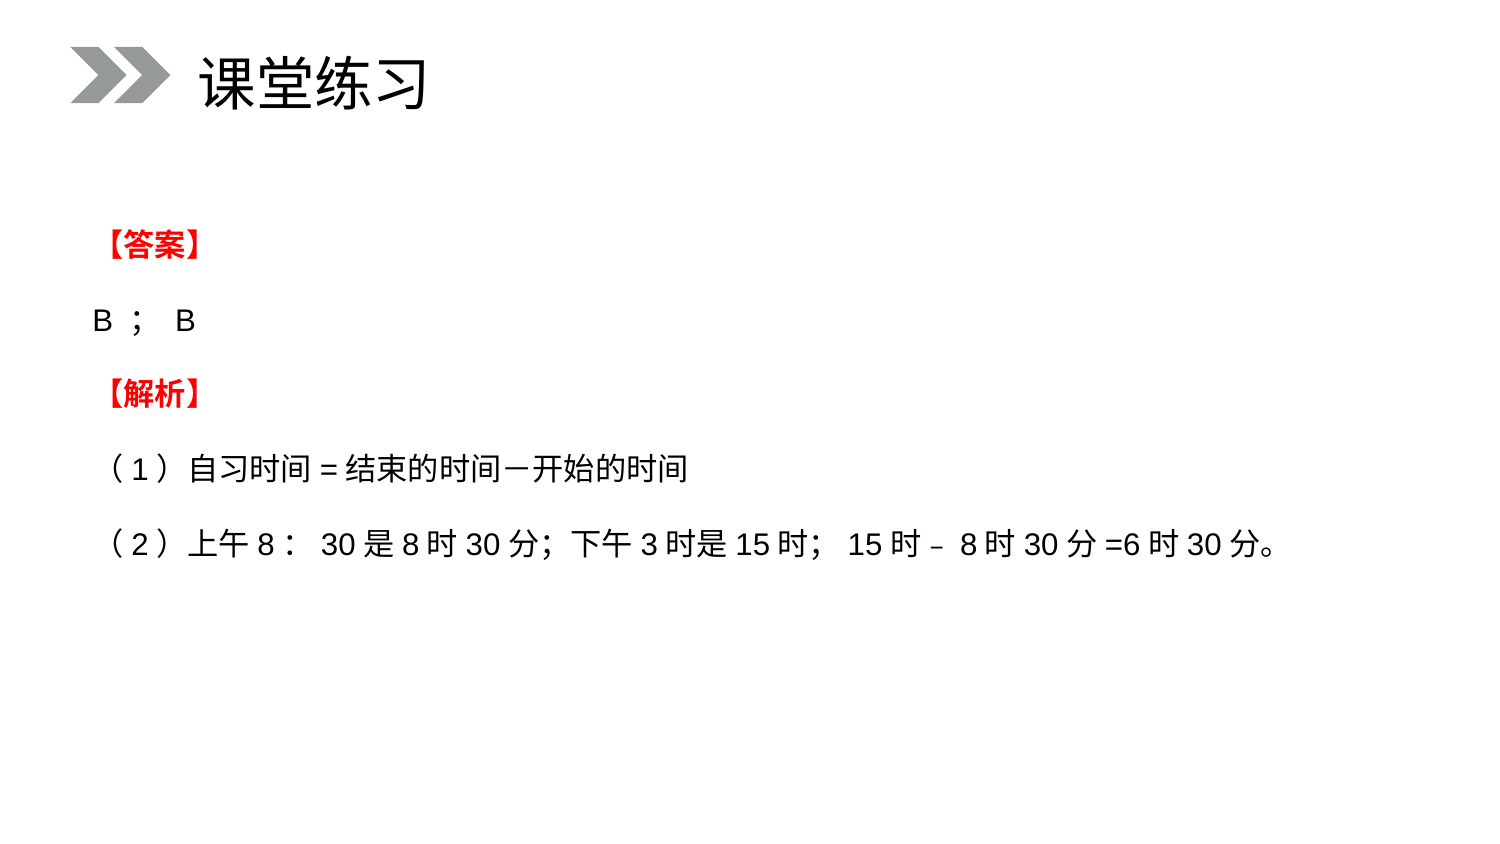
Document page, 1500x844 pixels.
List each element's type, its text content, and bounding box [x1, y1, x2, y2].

text_box 课堂练习 [186, 49, 816, 102]
text_box 【答案】 B ； B 【解析】 （1）自习时间=结束的时间－开始的时间 （2）上午8：30是8时30分；下午3时是15时；15时﹣8时30分=6时30分。 [81, 181, 1479, 568]
